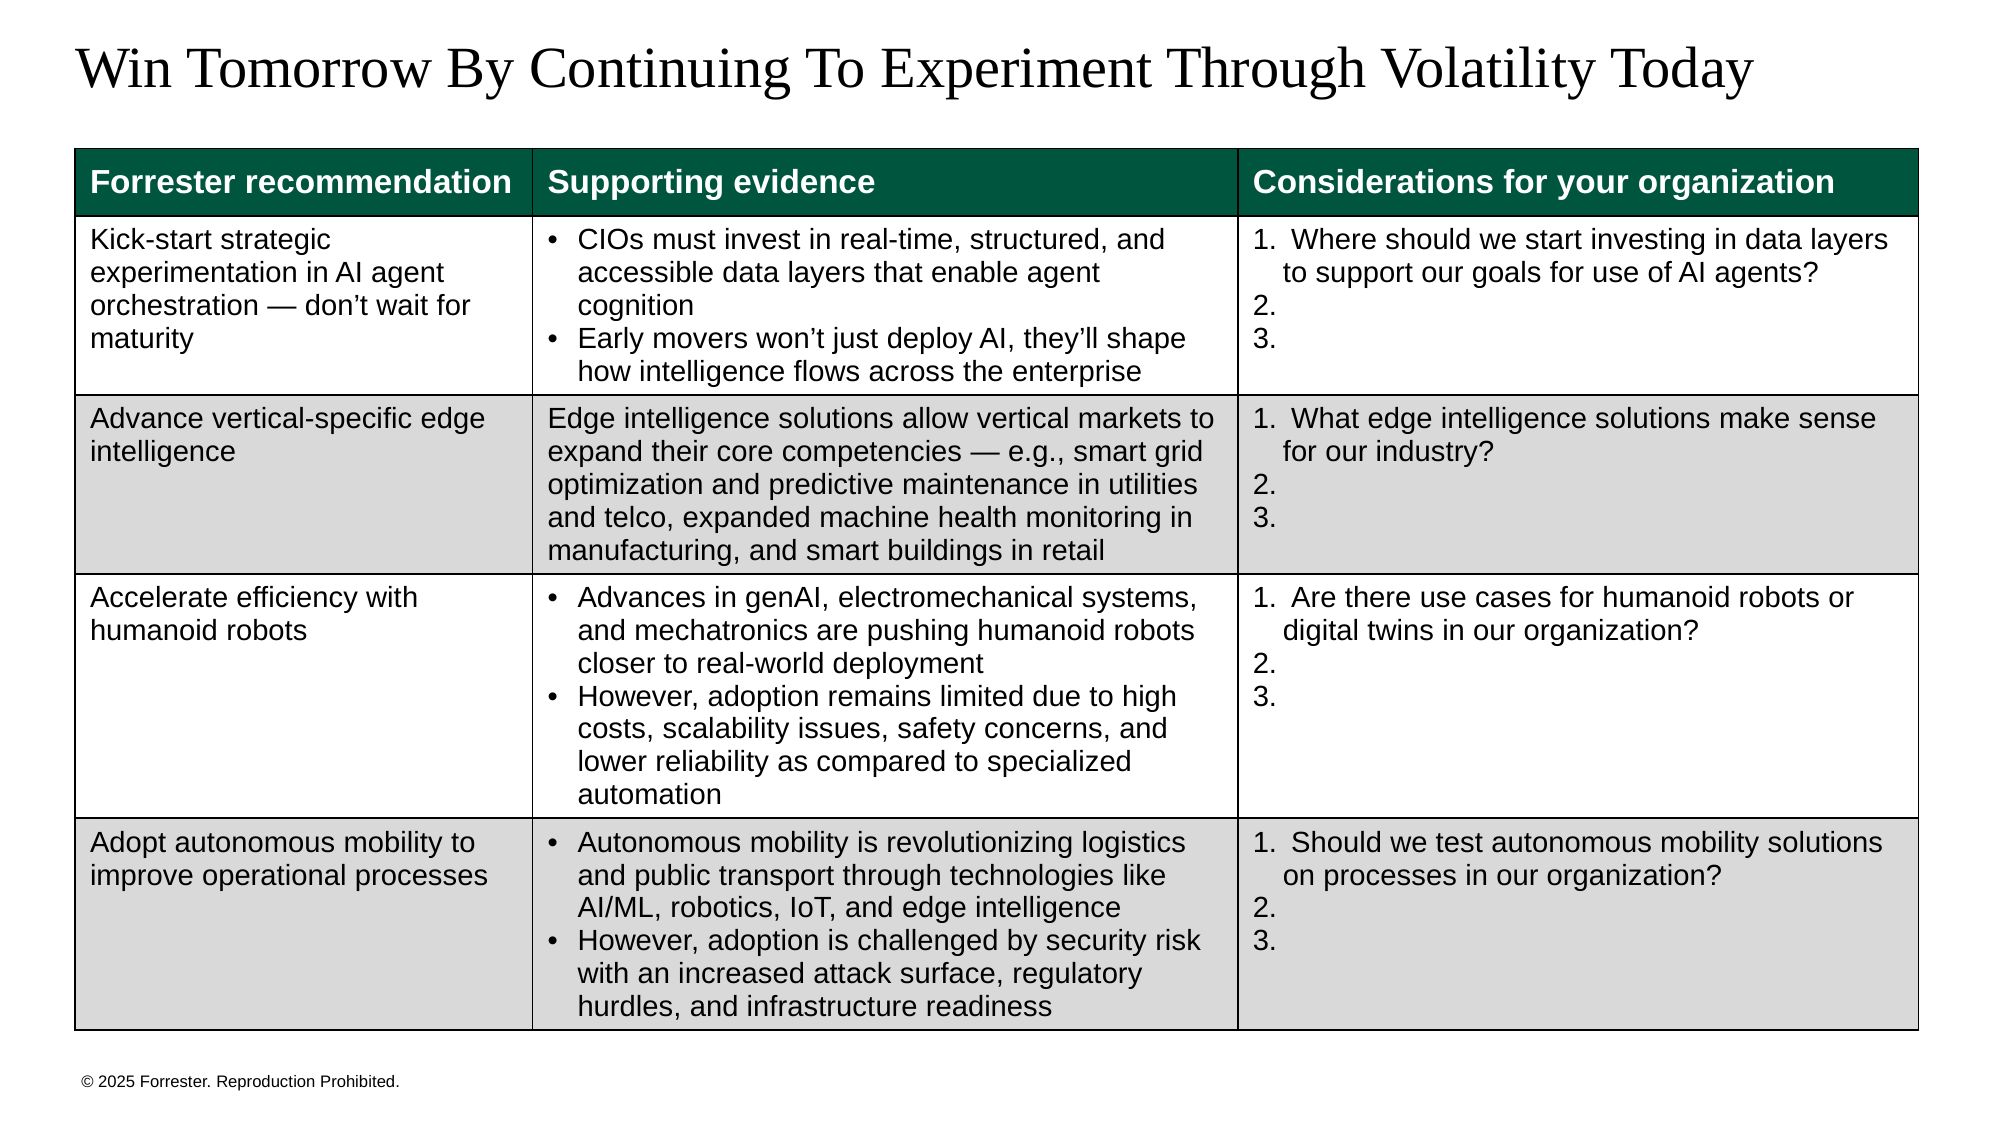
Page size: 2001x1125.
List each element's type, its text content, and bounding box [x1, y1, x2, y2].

table_cell CIOs must invest in real-time, structured, and accessible data layers that enable agent cognition Early movers won’t just deploy AI, they’ll shape how intelligence flows across the enterprise [533, 226, 1237, 394]
table_cell Are there use cases for humanoid robots or digital twins in our organization? [1239, 575, 1918, 817]
table_cell Autonomous mobility is revolutionizing logistics and public transport through technologies like AI/ML, robotics, IoT, and edge intelligence However, adoption is challenged by security risk with an increased attack surface, regulatory hurdles, and infrastructure readiness [533, 819, 1237, 1029]
table_cell What edge intelligence solutions make sense for our industry? [1239, 396, 1918, 573]
table_cell Where should we start investing in data layers to support our goals for use of AI agents? [1239, 226, 1918, 394]
table_cell Kick-start strategic experimentation in AI agent orchestration — don’t wait for maturity [76, 226, 532, 394]
table_cell Edge intelligence solutions allow vertical markets to expand their core competencies — e.g., smart grid optimization and predictive maintenance in utilities and telco, expanded machine health monitoring in manufacturing, and smart buildings in retail [533, 396, 1237, 573]
table_cell Advances in genAI, electromechanical systems, and mechatronics are pushing humanoid robots closer to real-world deployment However, adoption remains limited due to high costs, scalability issues, safety concerns, and lower reliability as compared to specialized automation [533, 575, 1237, 817]
table_cell Advance vertical-specific edge intelligence [76, 396, 532, 573]
table_cell Adopt autonomous mobility to improve operational processes [76, 819, 532, 1029]
title Win Tomorrow By Continuing To Experiment Through Volatility Today [75, 37, 1965, 226]
table_cell Accelerate efficiency with humanoid robots [76, 575, 532, 817]
table_cell Should we test autonomous mobility solutions on processes in our organization? [1239, 819, 1918, 1029]
